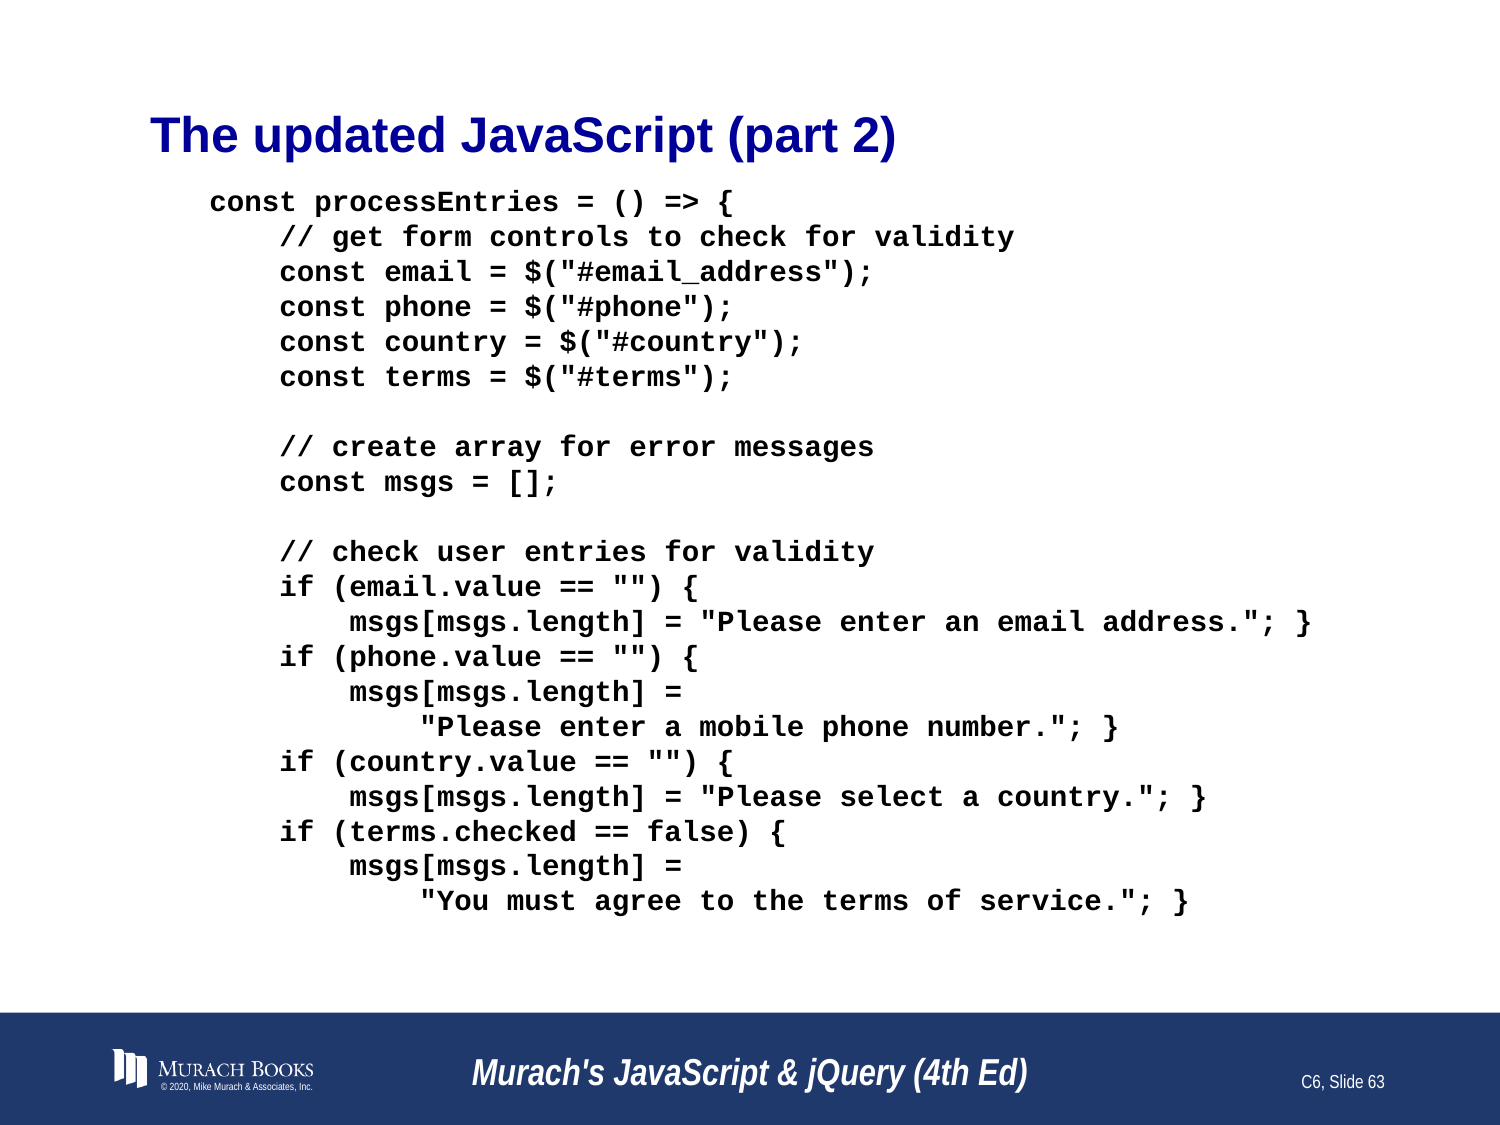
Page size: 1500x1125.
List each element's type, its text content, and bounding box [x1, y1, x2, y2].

footer © 2020, Mike Murach & Associates, Inc. [12, 1025, 463, 1100]
slide_number Murach's JavaScript & jQuery (4th Ed) [463, 1025, 1050, 1100]
slide_number C6, Slide 63 [1087, 1025, 1400, 1100]
list const processEntries = () => { // get form controls to check for validity const email = $("#email_address"); const phone = $("#phone"); const country = $("#country"); const terms = $("#terms"); // create array for error messages const msgs = []; // check user entries for validity if (email.value == "") { msgs[msgs.length] = "Please enter an email address."; } if (phone.value == "") { msgs[msgs.length] = "Please enter a mobile phone number."; } if (country.value == "") { msgs[msgs.length] = "Please select a country."; } if (terms.checked == false) { msgs[msgs.length] = "You must agree to the terms of service."; } [137, 174, 1350, 975]
title The updated JavaScript (part 2) [150, 102, 1350, 164]
